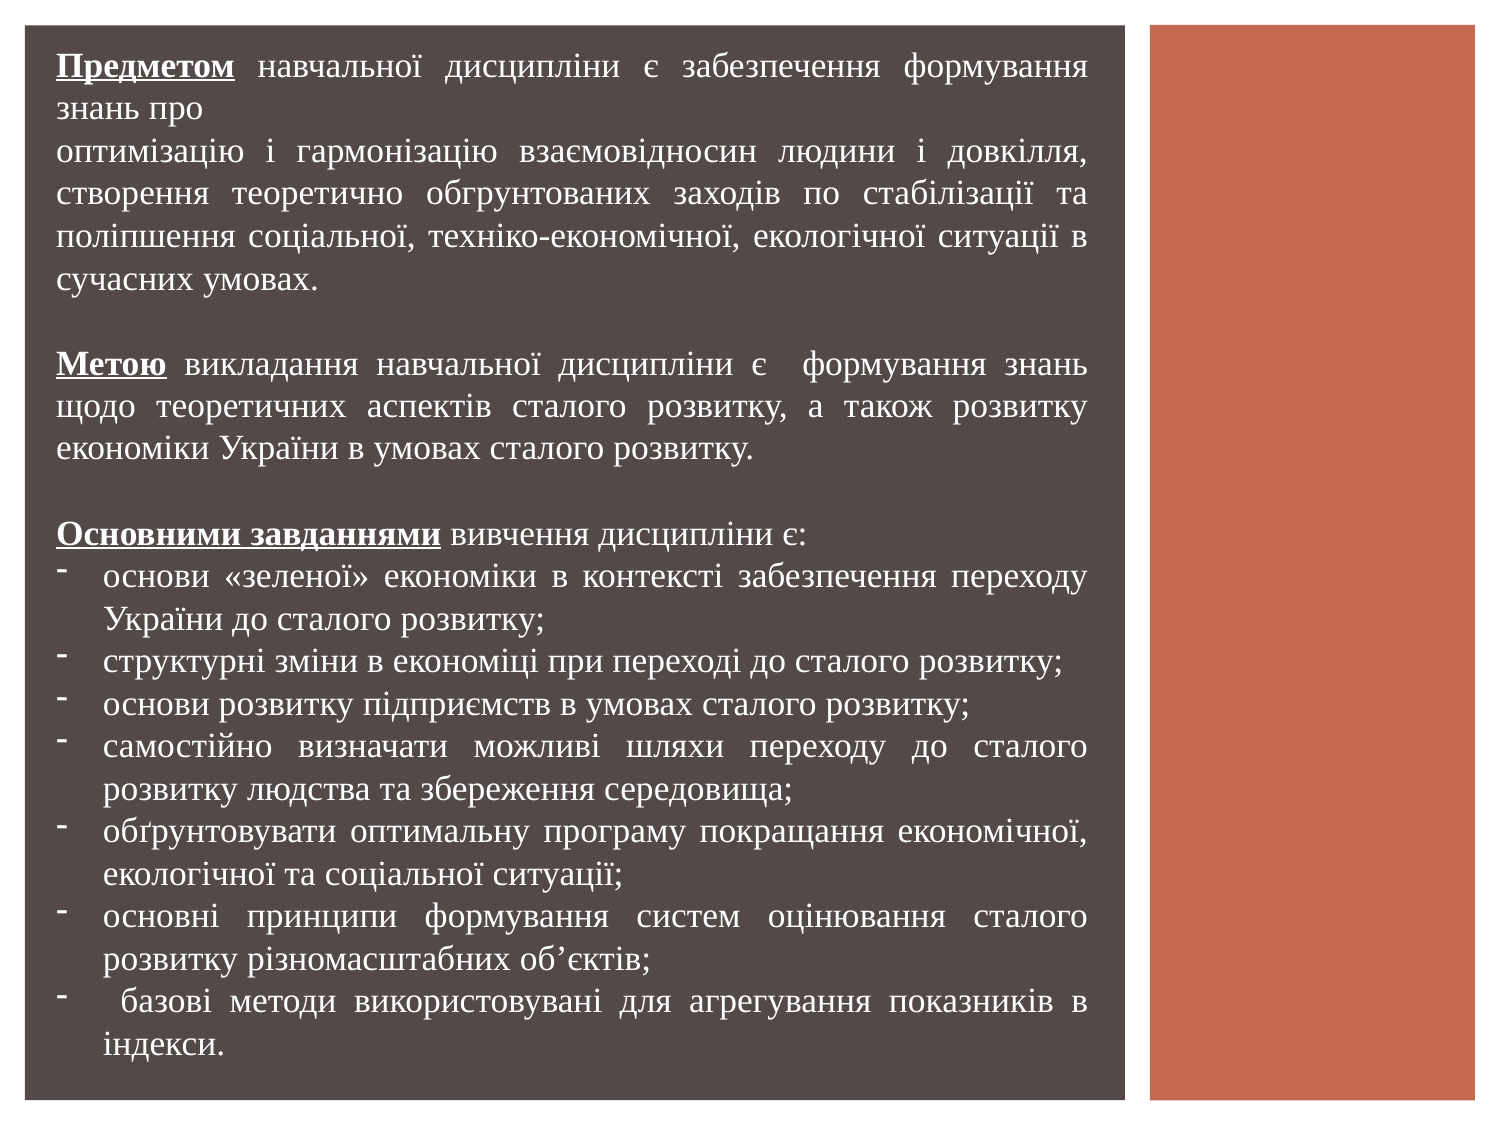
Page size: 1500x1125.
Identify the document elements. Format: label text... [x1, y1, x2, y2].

text_box Предметом навчальної дисципліни є забезпечення формування знань про оптимізацію і гармонізацію взаємовідносин людини і довкілля, створення теоретично обгрунтованих заходів по стабілізації та поліпшення соціальної, техніко-економічної, екологічної ситуації в сучасних умовах. Метою викладання навчальної дисципліни є формування знань щодо теоретичних аспектів сталого розвитку, а також розвитку економіки України в умовах сталого розвитку. Основними завданнями вивчення дисципліни є: основи «зеленої» економіки в контексті забезпечення переходу України до сталого розвитку; структурні зміни в економіці при переході до сталого розвитку; основи розвитку підприємств в умовах сталого розвитку; самостійно визначати можливі шляхи переходу до сталого розвитку людства та збереження середовища; обґрунтовувати оптимальну програму покращання економічної, екологічної та соціальної ситуації; основні принципи формування систем оцінювання сталого розвитку різномасштабних об’єктів; базові методи використовувані для агрегування показників в індекси. [41, 34, 1104, 1070]
